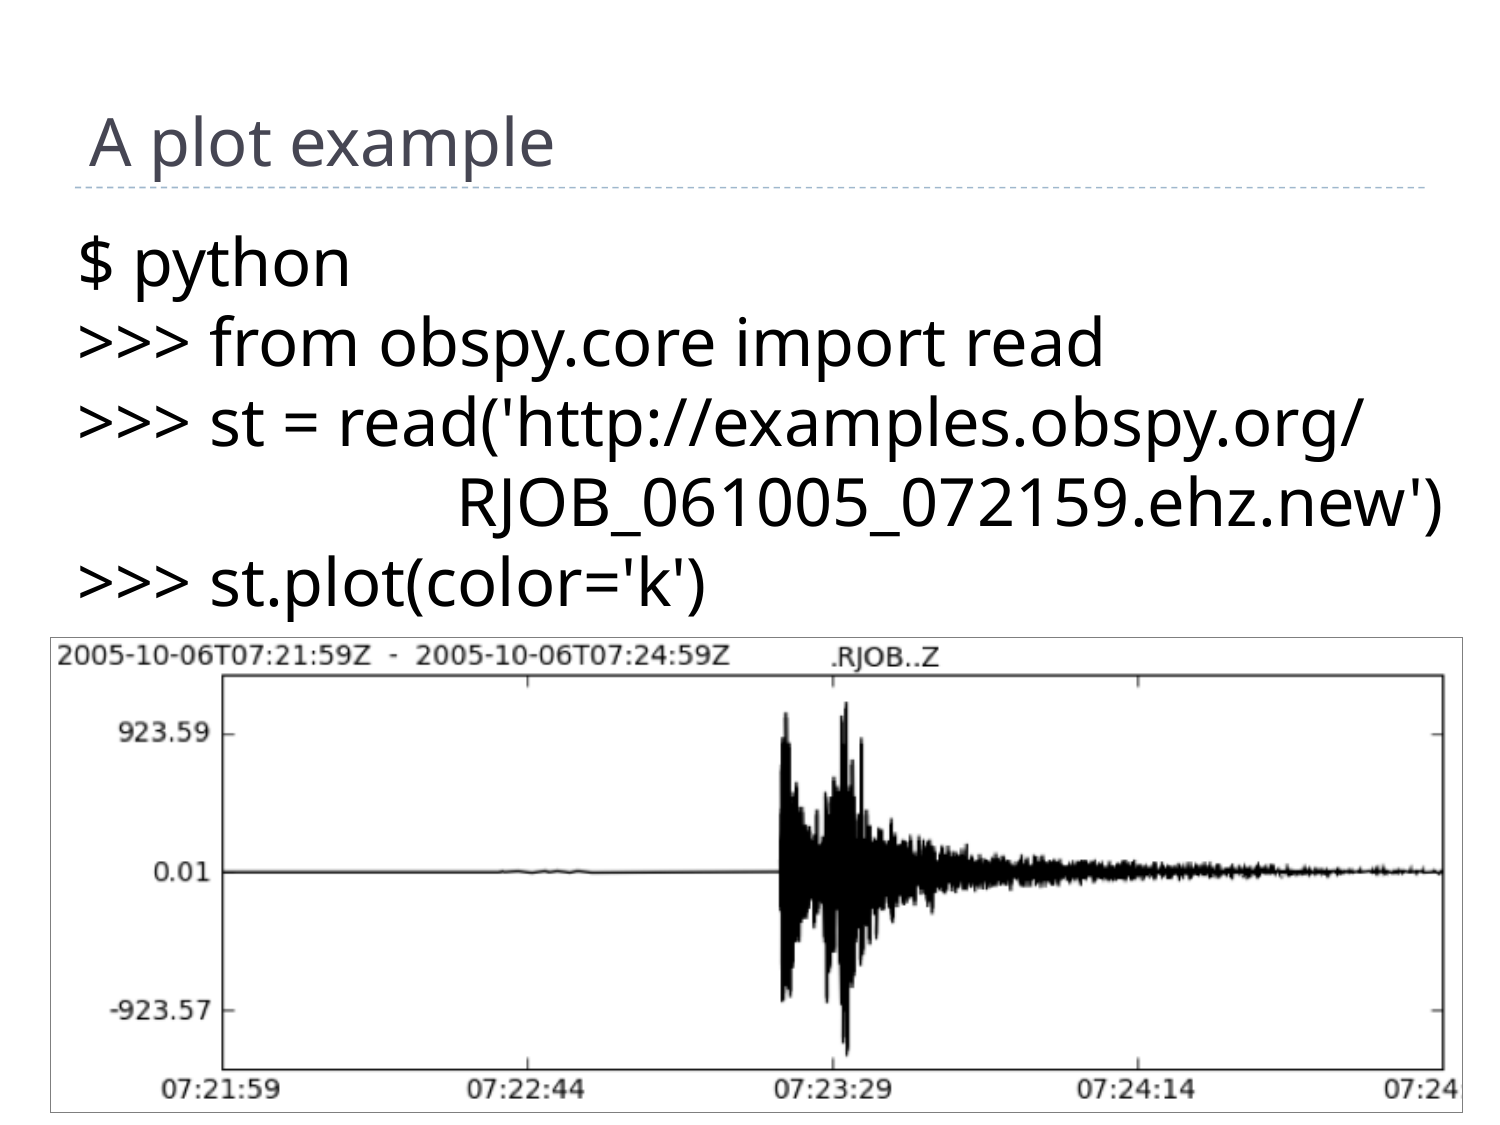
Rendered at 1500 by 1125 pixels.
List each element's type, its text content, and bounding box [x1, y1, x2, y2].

picture [49, 637, 1463, 1113]
title A plot example [75, 24, 1425, 188]
list $ python >>> from obspy.core import read >>> st = read('http://examples.obspy.org/ RJOB_061005_072159.ehz.new') >>> st.plot(color='k') [62, 212, 1500, 642]
